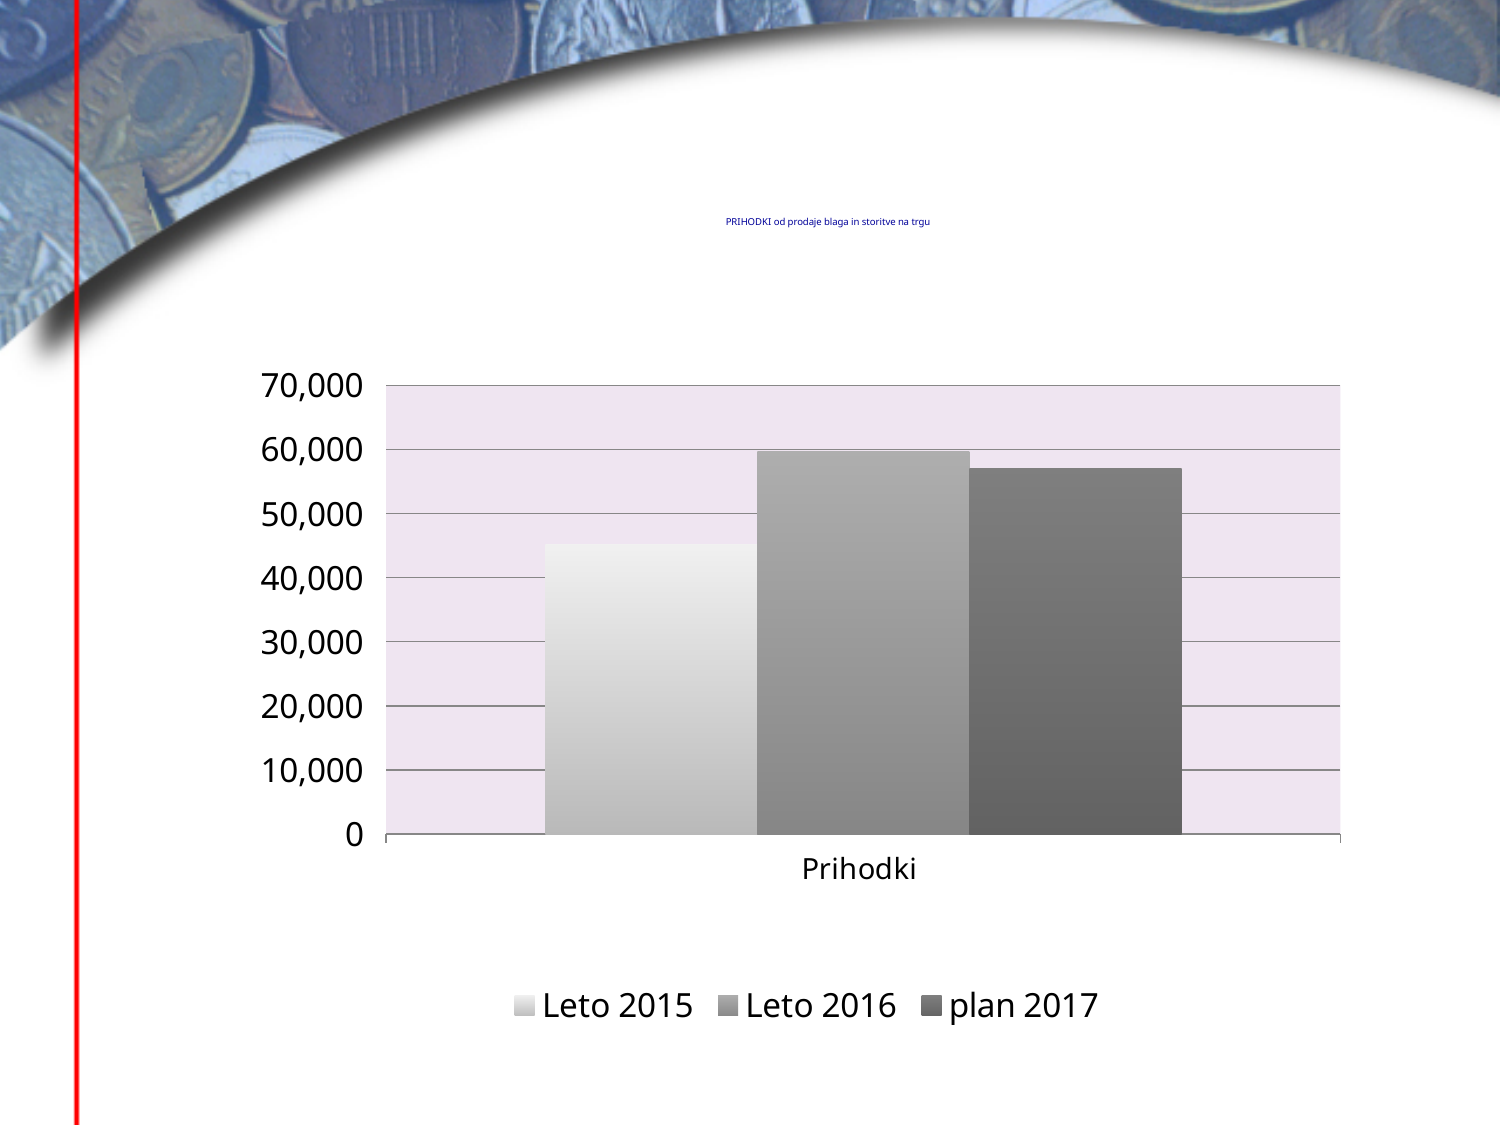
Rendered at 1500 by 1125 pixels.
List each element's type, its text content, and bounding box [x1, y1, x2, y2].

chart [123, 361, 1342, 1125]
picture [0, 0, 1500, 1125]
title PRIHODKI od prodaje blaga in storitve na trgu [301, 196, 1356, 255]
